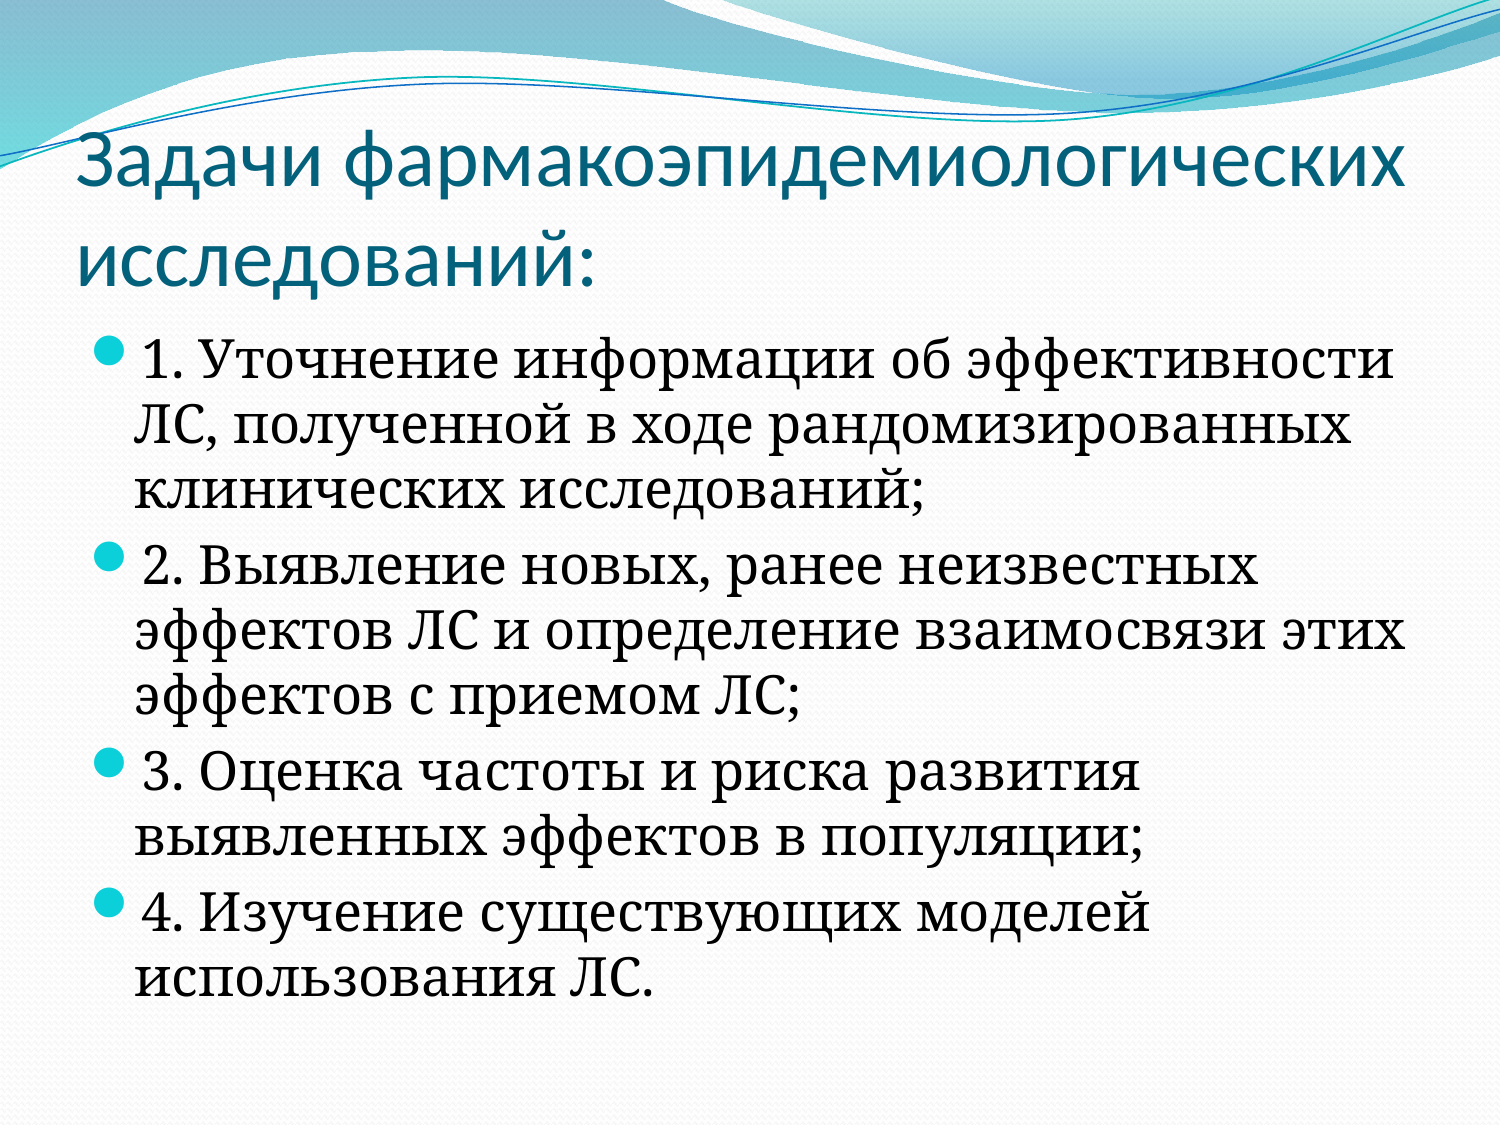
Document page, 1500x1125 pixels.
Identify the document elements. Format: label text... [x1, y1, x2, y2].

list 1. Уточнение информации об эффективности ЛС, полученной в ходе рандомизированных клинических исследований; 2. Выявление новых, ранее неизвестных эффектов ЛС и определение взаимосвязи этих эффектов с приемом ЛС; 3. Оценка частоты и риска развития выявленных эффектов в популяции; 4. Изучение существующих моделей использования ЛС. [75, 317, 1425, 1038]
title Задачи фармакоэпидемиологических исследований: [75, 115, 1425, 303]
